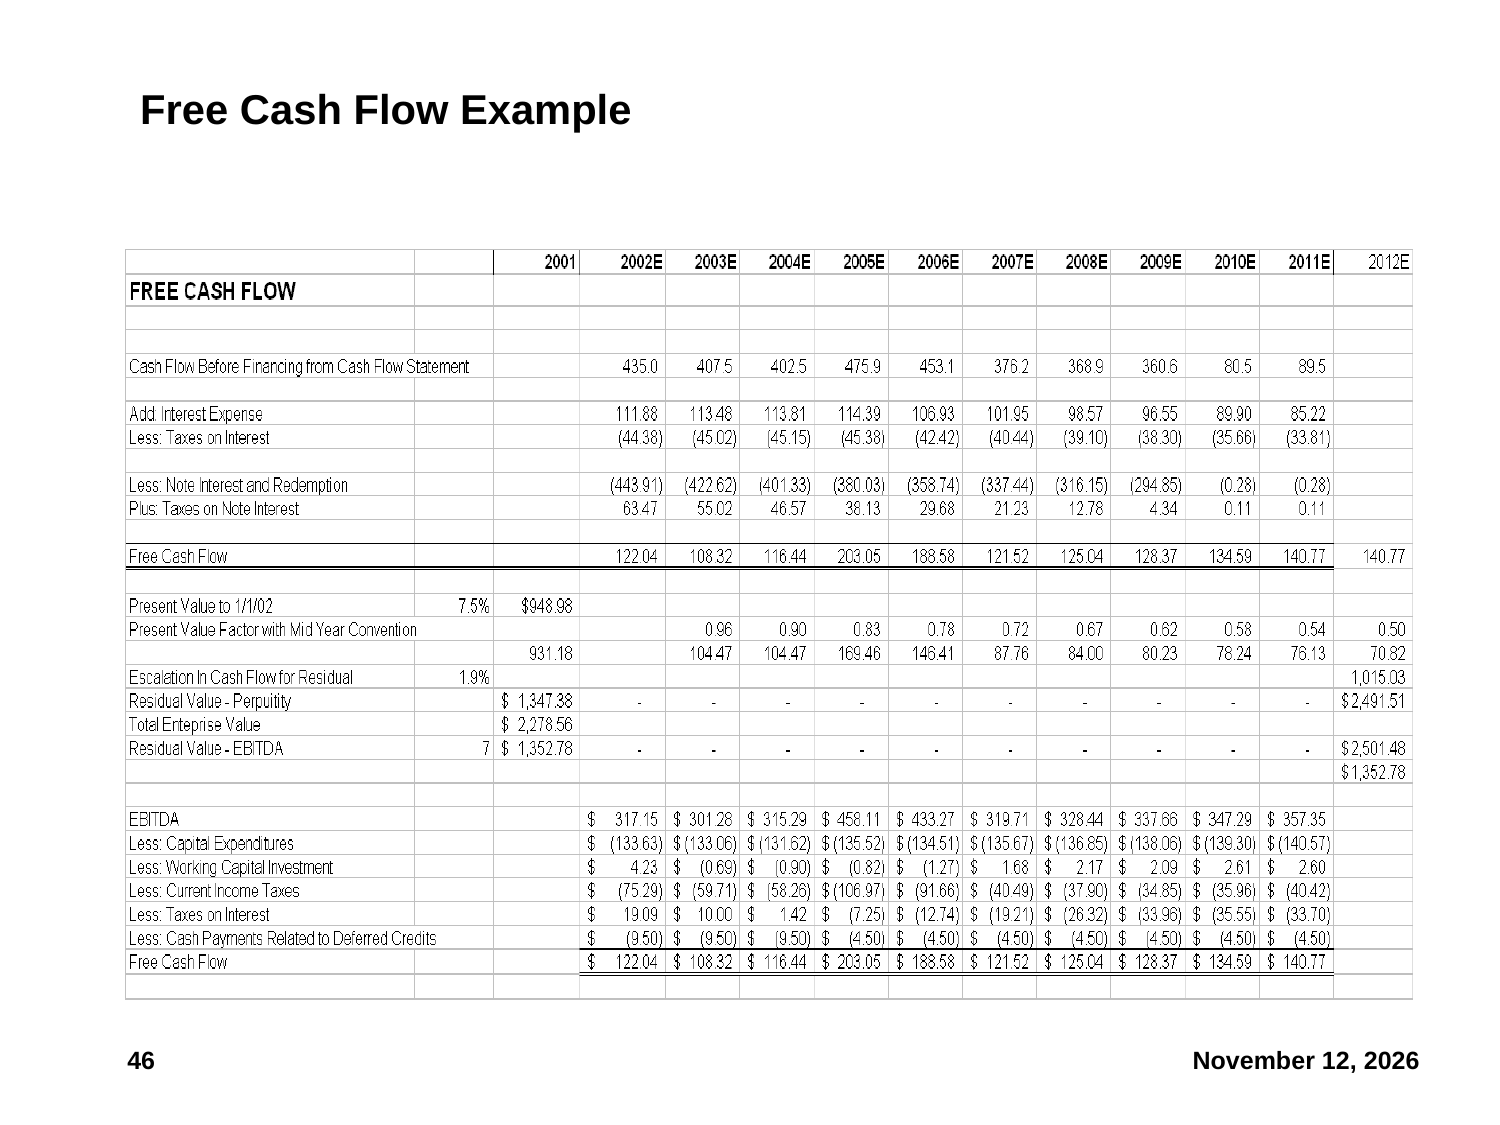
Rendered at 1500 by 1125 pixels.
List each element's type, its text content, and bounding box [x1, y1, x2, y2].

title Free Cash Flow Example [124, 74, 1376, 226]
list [124, 249, 1413, 1001]
